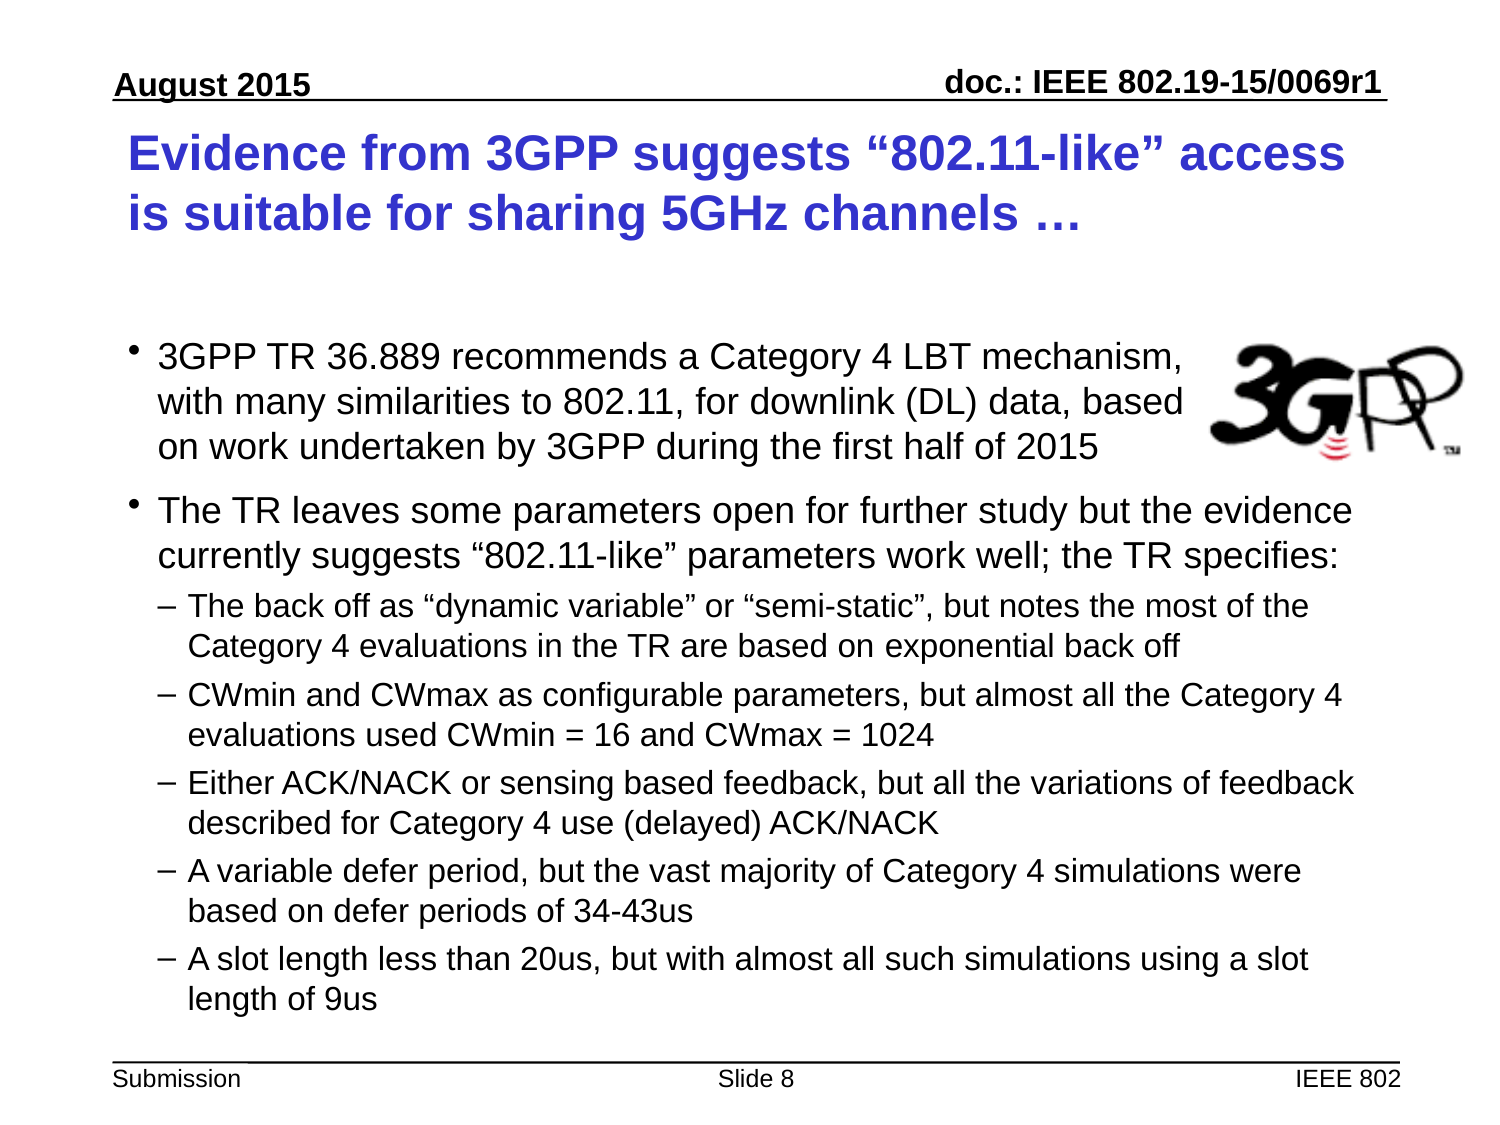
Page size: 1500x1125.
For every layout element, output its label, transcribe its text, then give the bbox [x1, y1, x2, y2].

slide_number Slide 8 [709, 1061, 803, 1093]
picture [1201, 324, 1476, 482]
title Evidence from 3GPP suggests “802.11-like” access is suitable for sharing 5GHz channels … [112, 112, 1388, 288]
footer IEEE 802 [1294, 1061, 1402, 1093]
list 3GPP TR 36.889 recommends a Category 4 LBT mechanism, with many similarities to 802.11, for downlink (DL) data, based on work undertaken by 3GPP during the first half of 2015 The TR leaves some parameters open for further study but the evidence currently suggests “802.11-like” parameters work well; the TR specifies: The back off as “dynamic variable” or “semi-static”, but notes the most of the Category 4 evaluations in the TR are based on exponential back off CWmin and CWmax as configurable parameters, but almost all the Category 4 evaluations used CWmin = 16 and CWmax = 1024 Either ACK/NACK or sensing based feedback, but all the variations of feedback described for Category 4 use (delayed) ACK/NACK A variable defer period, but the vast majority of Category 4 simulations were based on defer periods of 34-43us A slot length less than 20us, but with almost all such simulations using a slot length of 9us [112, 324, 1388, 1000]
